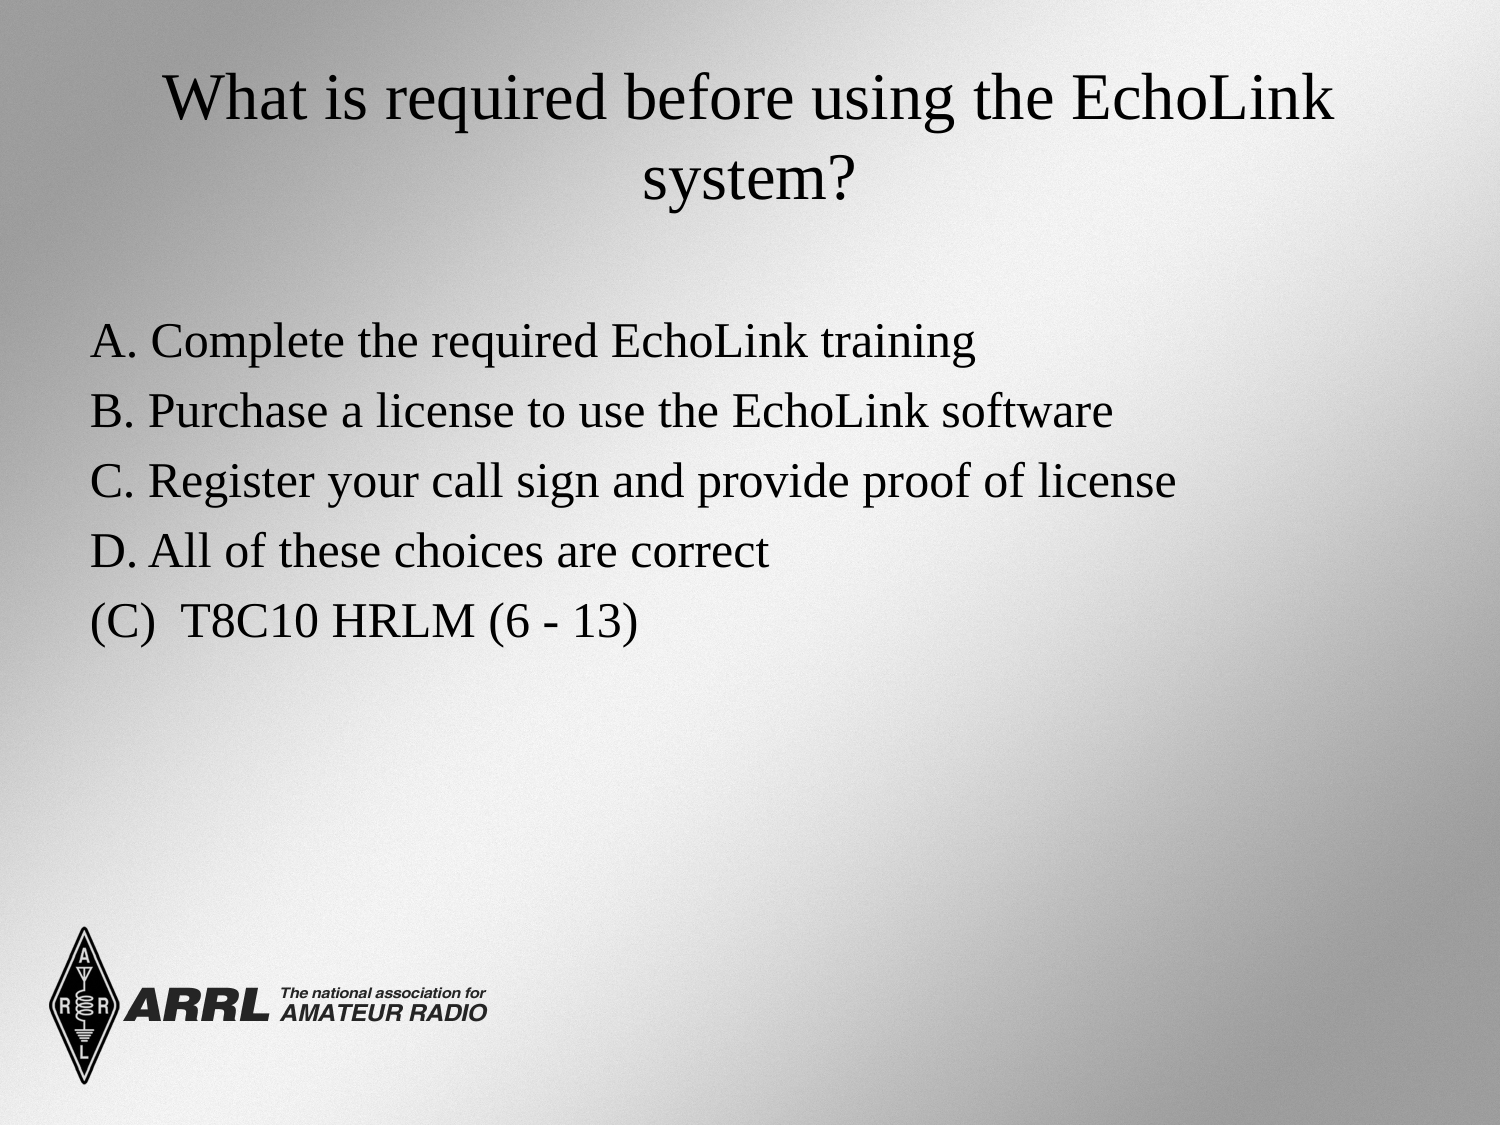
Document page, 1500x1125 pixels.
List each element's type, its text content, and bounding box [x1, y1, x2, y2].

picture [0, 0, 1500, 1125]
title What is required before using the EchoLink system? [75, 45, 1425, 233]
list A. Complete the required EchoLink training B. Purchase a license to use the EchoLink software C. Register your call sign and provide proof of license D. All of these choices are correct (C) T8C10 HRLM (6 - 13) [75, 299, 1425, 1005]
